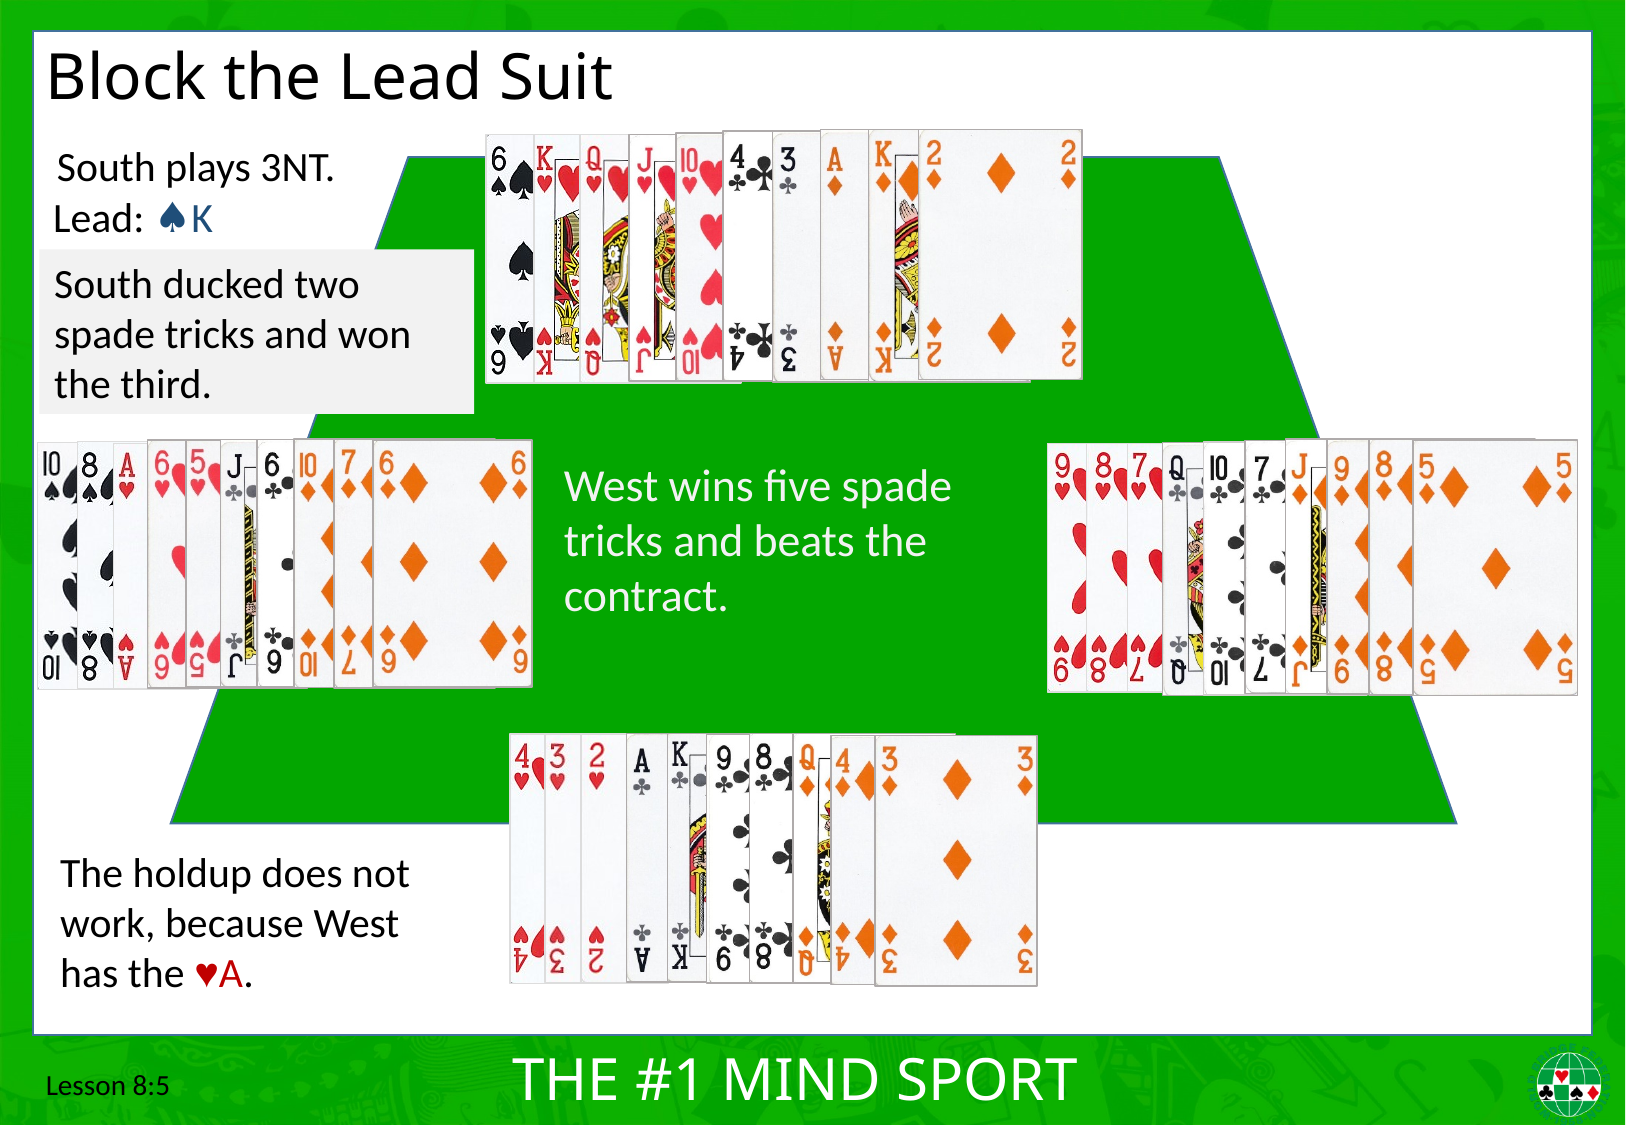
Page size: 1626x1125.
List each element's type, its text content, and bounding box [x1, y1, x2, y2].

title Block the Lead Suit [30, 36, 910, 121]
text_box The holdup does not work, because West has the ♥A. [45, 838, 477, 1003]
picture [0, 0, 1626, 1125]
text_box South ducked two spade tricks and won the third. [39, 249, 475, 414]
text_box West wins five spade tricks and beats the contract. [549, 448, 1036, 628]
text_box South plays 3NT. [42, 132, 374, 198]
text_box Lead: ♠K [38, 183, 259, 249]
text_box [169, 156, 1458, 825]
